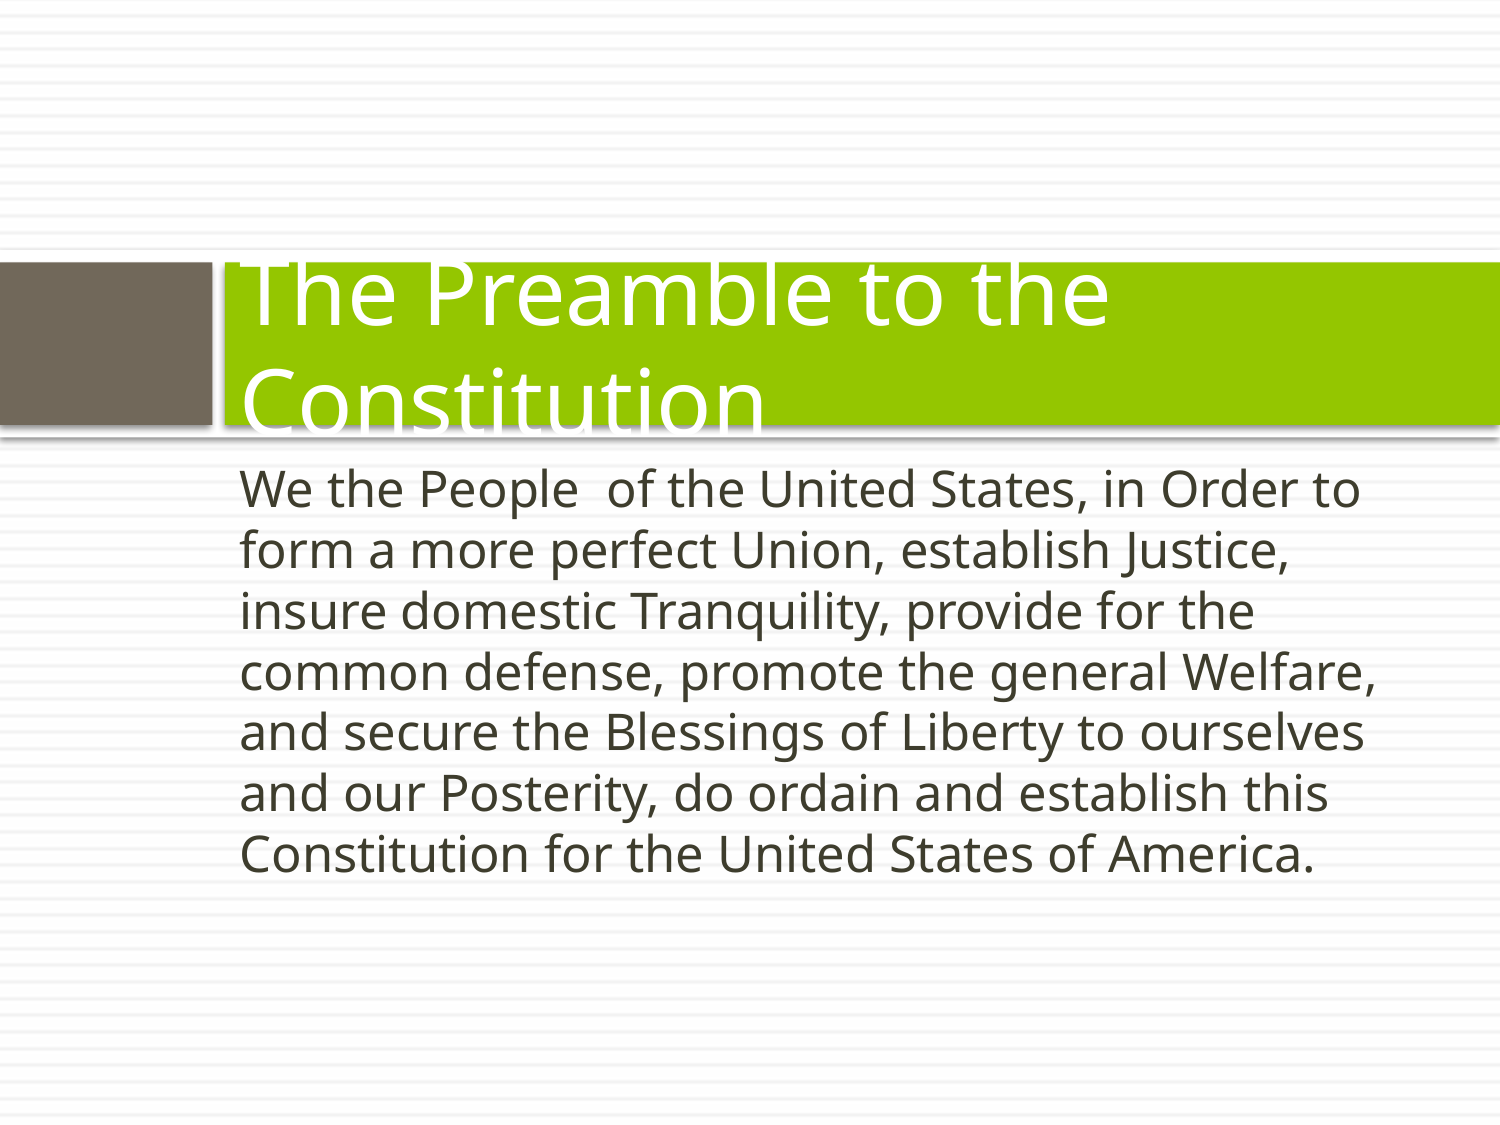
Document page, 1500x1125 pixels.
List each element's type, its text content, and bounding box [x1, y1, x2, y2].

list We the People of the United States, in Order to form a more perfect Union, establish Justice, insure domestic Tranquility, provide for the common defense, promote the general Welfare, and secure the Blessings of Liberty to ourselves and our Posterity, do ordain and establish this Constitution for the United States of America. [225, 450, 1394, 938]
title The Preamble to the Constitution [225, 262, 1475, 425]
